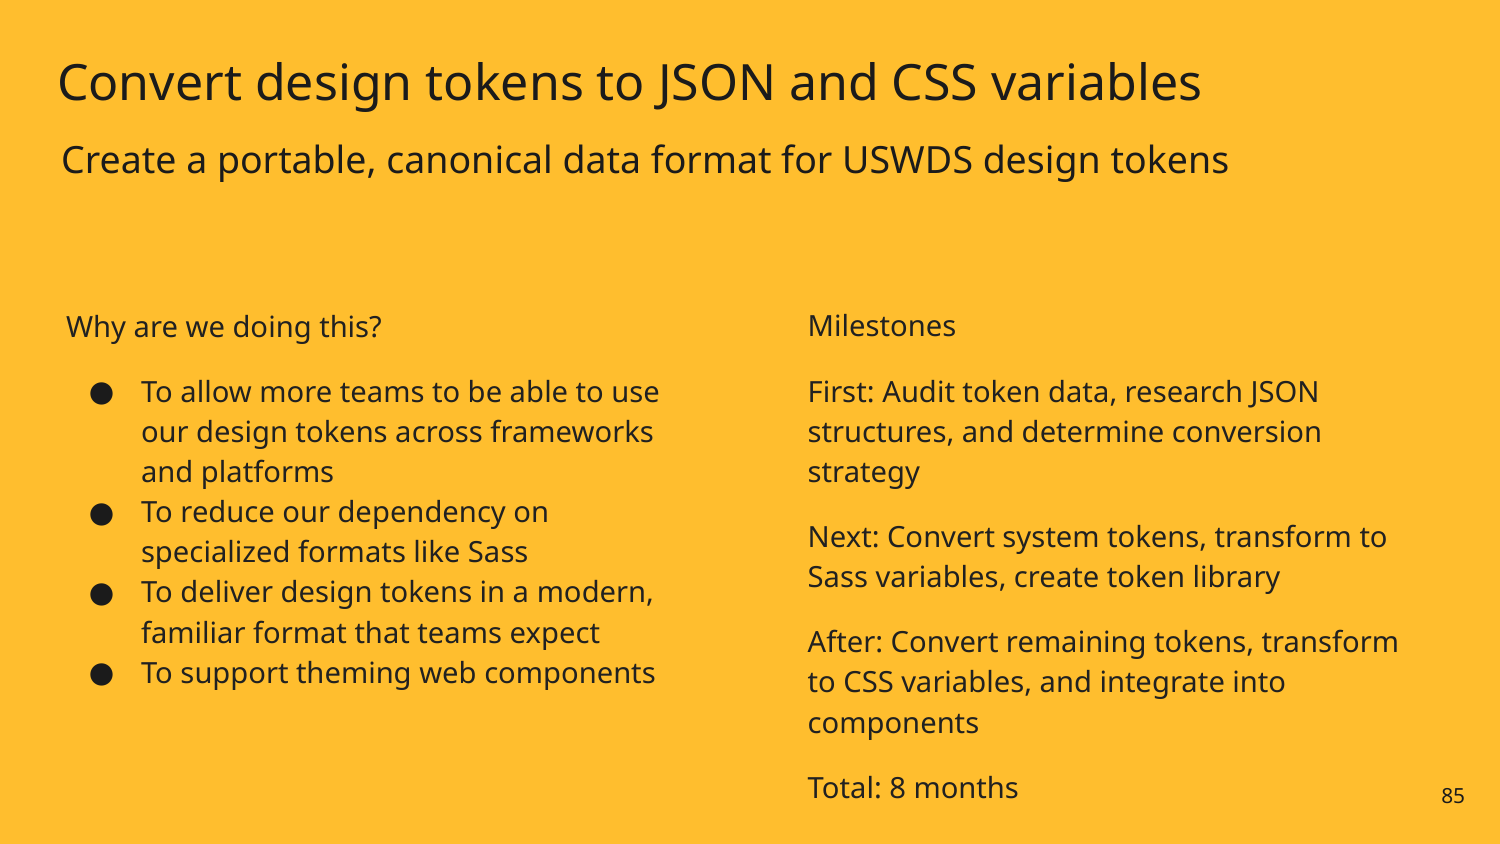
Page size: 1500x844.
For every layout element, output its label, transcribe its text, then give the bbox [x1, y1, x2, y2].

title Convert design tokens to JSON and CSS variables [42, 35, 1440, 130]
list Why are we doing this? To allow more teams to be able to use our design tokens across frameworks and platforms To reduce our dependency on specialized formats like Sass To deliver design tokens in a modern, familiar format that teams expect To support theming web components [51, 287, 708, 844]
subtitle Create a portable, canonical data format for USWDS design tokens [46, 114, 1447, 206]
slide_number 85 [1389, 764, 1480, 830]
list Milestones First: Audit token data, research JSON structures, and determine conversion strategy Next: Convert system tokens, transform to Sass variables, create token library After: Convert remaining tokens, transform to CSS variables, and integrate into components Total: 8 months [792, 287, 1449, 844]
